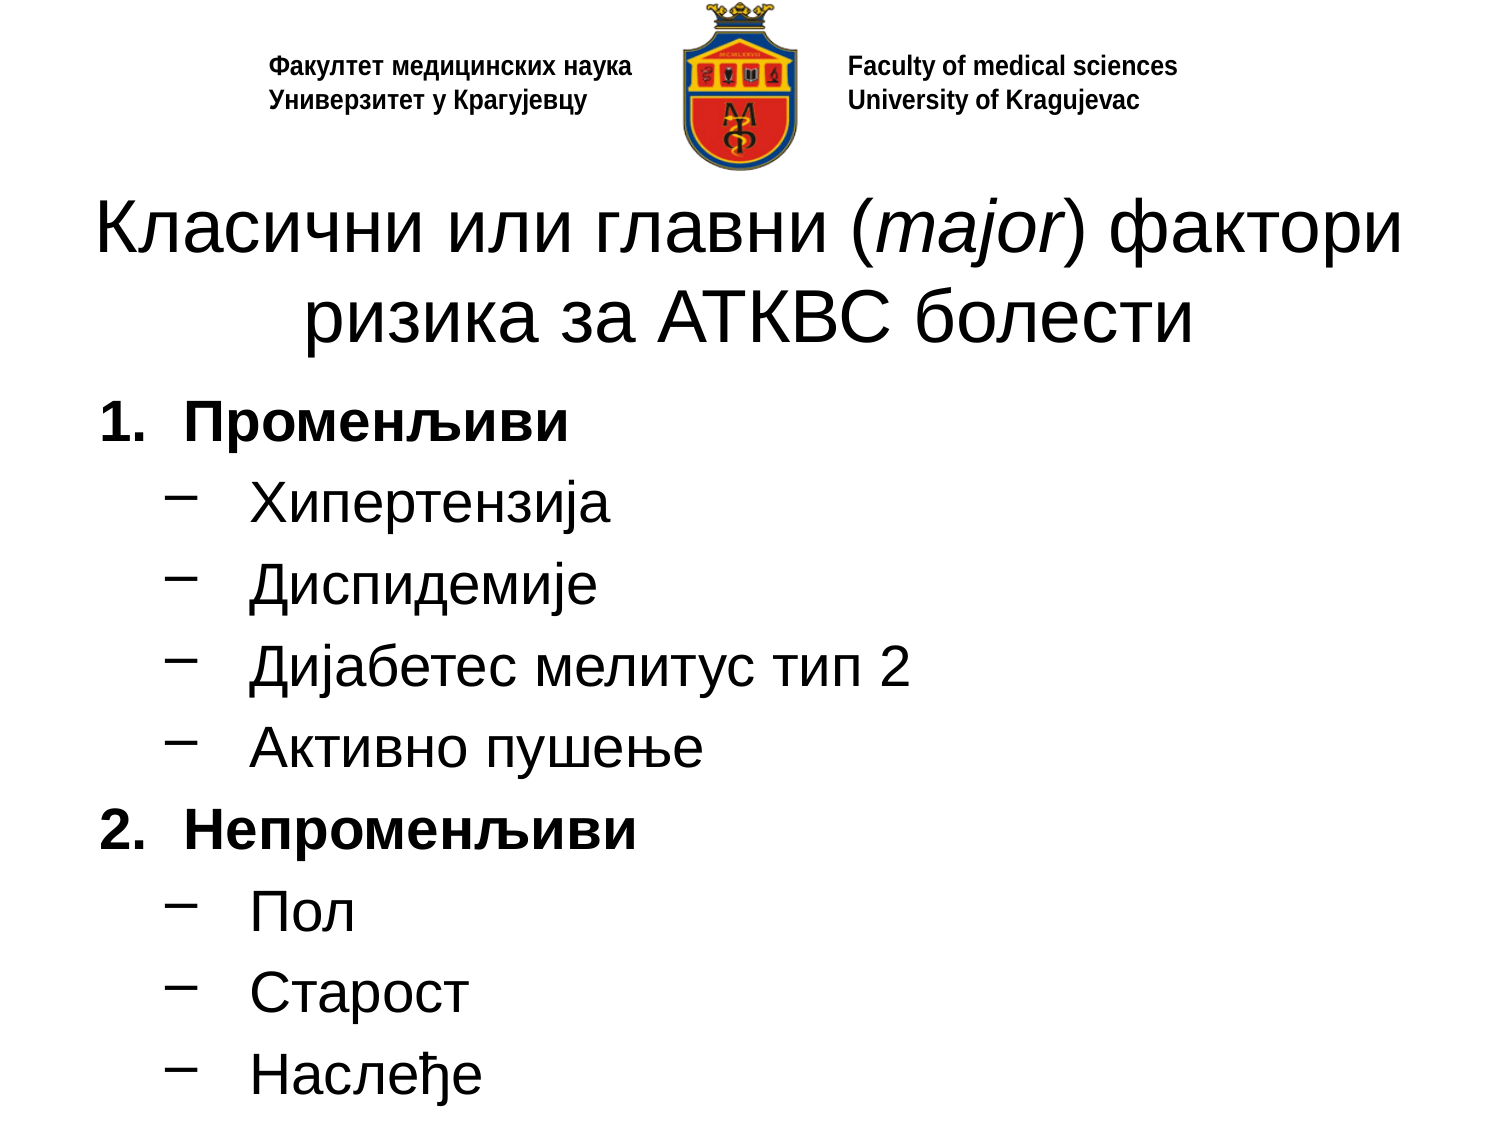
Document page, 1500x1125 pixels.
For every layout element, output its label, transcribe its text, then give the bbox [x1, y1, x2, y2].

title Класични или главни (major) фактори ризика за АТКВС болести [74, 173, 1426, 362]
list Променљиви Хипертензија Диспидемије Дијабетес мелитус тип 2 Активно пушење Непроменљиви Пол Старост Наслеђе [74, 374, 1426, 1118]
